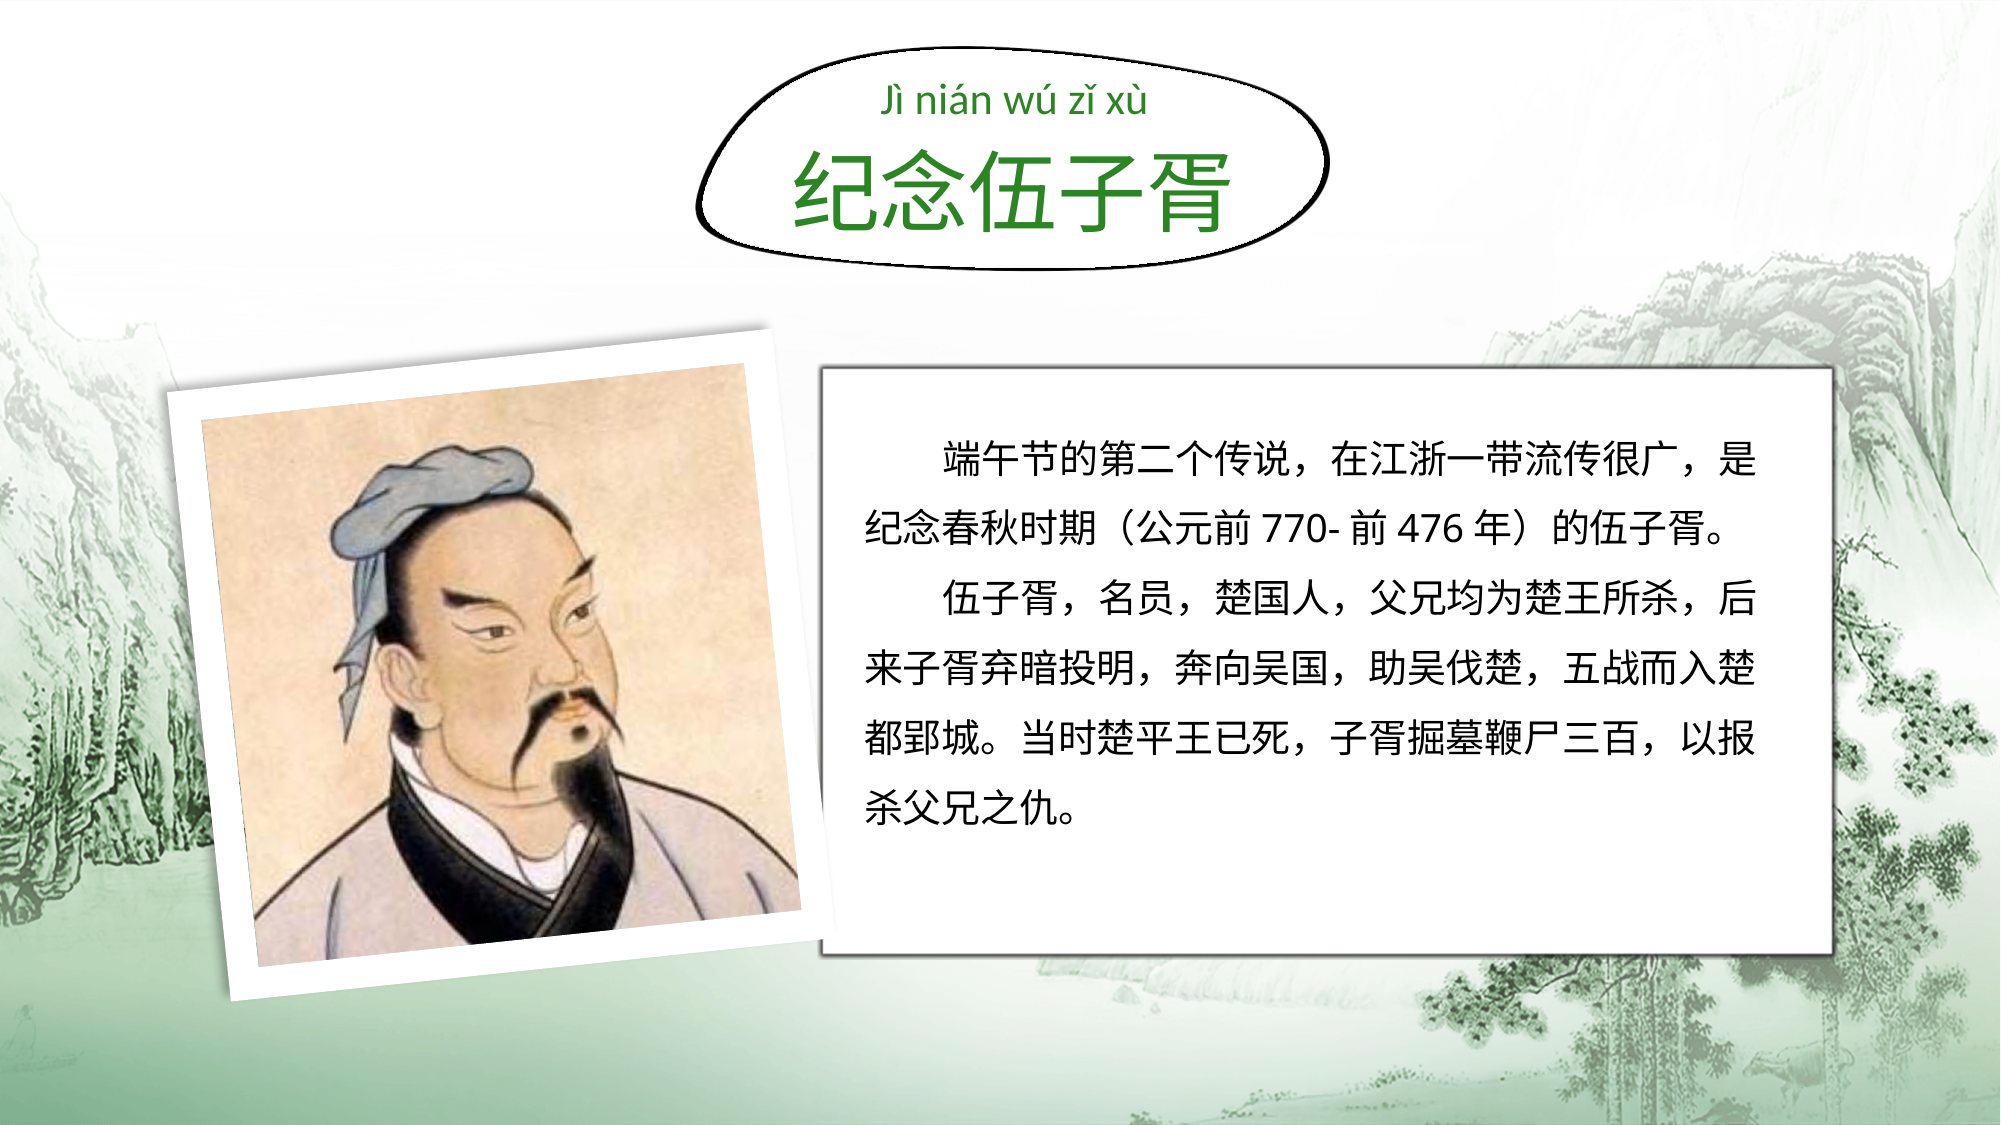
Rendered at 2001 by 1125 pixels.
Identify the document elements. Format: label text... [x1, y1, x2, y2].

text_box 端午节的第二个传说，在江浙一带流传很广，是纪念春秋时期（公元前770-前476年）的伍子胥。 伍子胥，名员，楚国人，父兄均为楚王所杀，后来子胥弃暗投明，奔向吴国，助吴伐楚，五战而入楚都郢城。当时楚平王已死，子胥掘墓鞭尸三百，以报杀父兄之仇。 [849, 403, 1805, 838]
text_box [826, 372, 1829, 951]
picture [0, 0, 2001, 1125]
